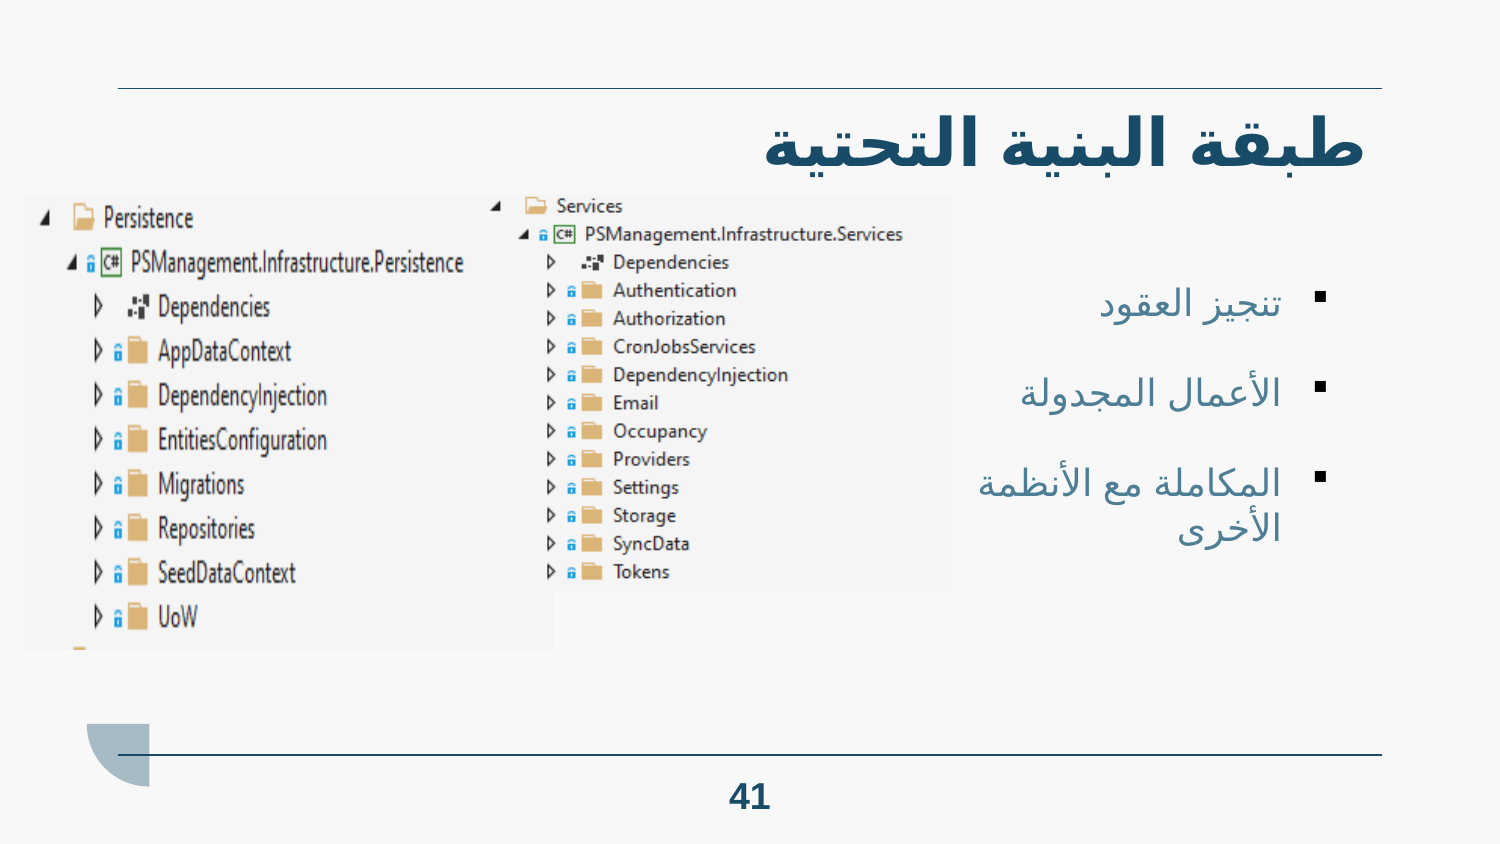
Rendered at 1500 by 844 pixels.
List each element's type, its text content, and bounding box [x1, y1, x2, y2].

title طبقة البنية التحتية [118, 85, 1382, 170]
text_box 41 [698, 758, 801, 831]
text_box تنجيز العقود الأعمال المجدولة المكاملة مع الأنظمة الأخرى [958, 271, 1344, 557]
picture [24, 193, 953, 650]
